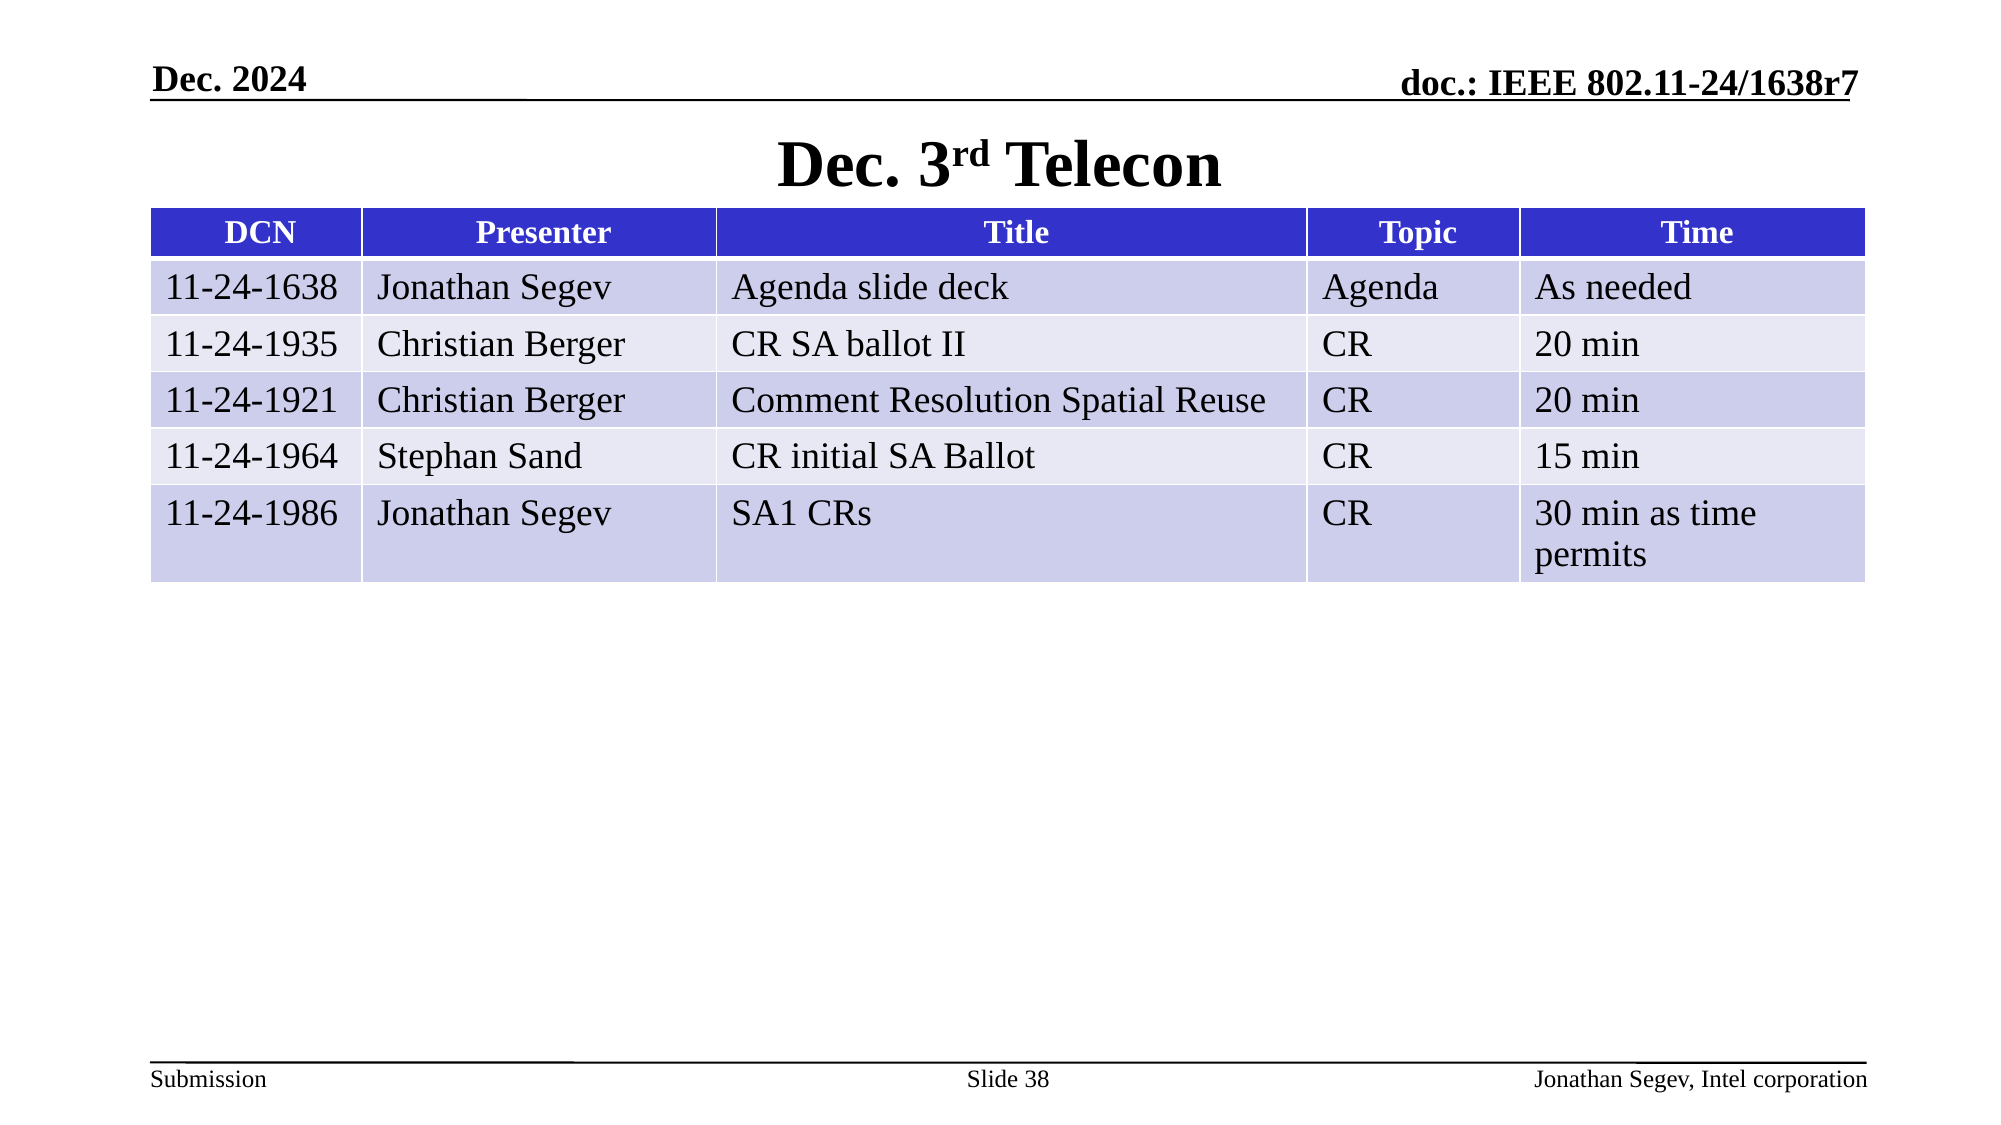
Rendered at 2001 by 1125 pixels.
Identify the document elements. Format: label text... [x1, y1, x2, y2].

table_header Topic [1308, 208, 1519, 256]
table_header Presenter [363, 208, 716, 256]
title Dec. 3rd Telecon [149, 112, 1850, 206]
table_cell 30 min as time permits [1521, 485, 1865, 582]
table_cell CR [1308, 429, 1519, 484]
footer Jonathan Segev, Intel corporation [1171, 1061, 1869, 1093]
table_cell CR [1308, 316, 1519, 371]
table_cell 11-24-1964 [151, 429, 361, 484]
table_cell Christian Berger [363, 316, 716, 371]
table_cell 11-24-1935 [151, 316, 361, 371]
table_cell Comment Resolution Spatial Reuse [717, 372, 1306, 427]
table_cell As needed [1521, 261, 1865, 314]
table_cell Jonathan Segev [363, 261, 716, 314]
table_cell SA1 CRs [717, 485, 1306, 582]
table_cell Agenda [1308, 261, 1519, 314]
table_cell 20 min [1521, 316, 1865, 371]
table_cell Agenda slide deck [717, 261, 1306, 314]
table_cell CR SA ballot II [717, 316, 1306, 371]
table_cell CR [1308, 372, 1519, 427]
table_cell 11-24-1921 [151, 372, 361, 427]
table_header DCN [151, 208, 361, 256]
table_cell Christian Berger [363, 372, 716, 427]
table_cell 11-24-1986 [151, 485, 361, 582]
table_cell CR [1308, 485, 1519, 582]
table_cell CR initial SA Ballot [717, 429, 1306, 484]
table_cell Jonathan Segev [363, 485, 716, 582]
table_header Time [1521, 208, 1865, 256]
table_header Title [717, 208, 1306, 256]
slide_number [152, 54, 563, 100]
table_cell Stephan Sand [363, 429, 716, 484]
table_cell 11-24-1638 [151, 261, 361, 314]
table_cell 15 min [1521, 429, 1865, 484]
slide_number Slide 38 [950, 1061, 1067, 1123]
table_cell 20 min [1521, 372, 1865, 427]
